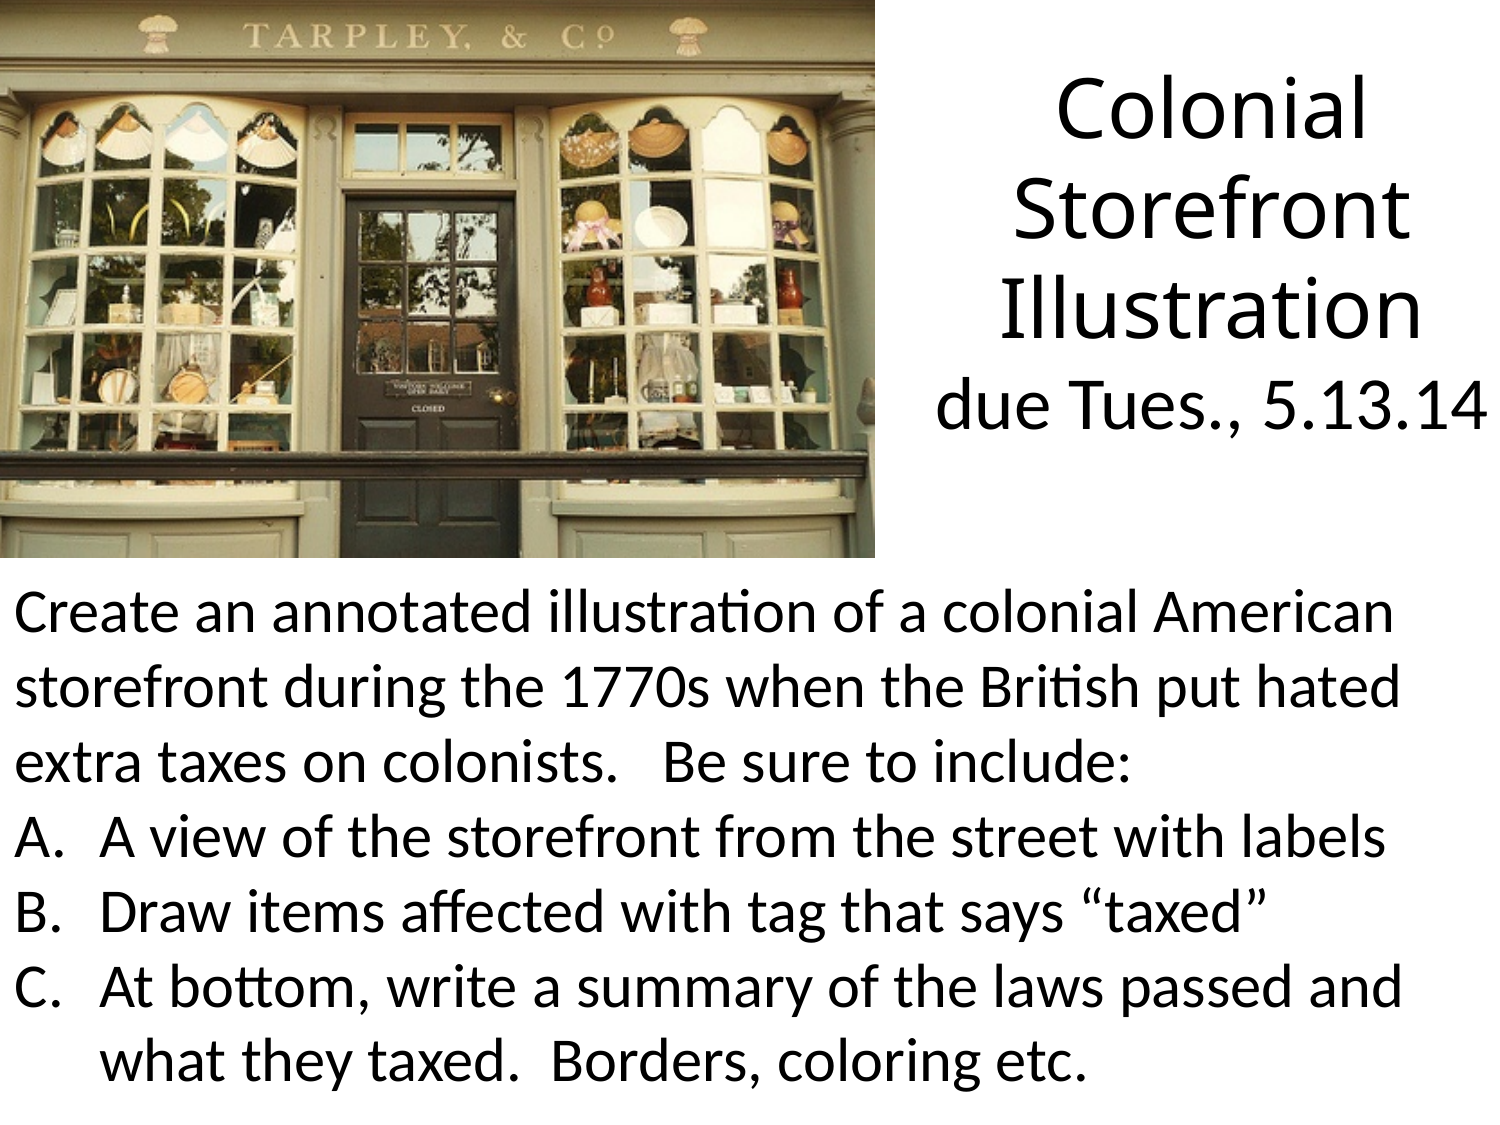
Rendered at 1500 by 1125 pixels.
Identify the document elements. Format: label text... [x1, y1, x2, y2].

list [0, 0, 876, 559]
title Colonial Storefront Illustration due Tues., 5.13.14 [887, 0, 1500, 538]
text_box Create an annotated illustration of a colonial American storefront during the 1770s when the British put hated extra taxes on colonists. Be sure to include: A view of the storefront from the street with labels Draw items affected with tag that says “taxed” At bottom, write a summary of the laws passed and what they taxed. Borders, coloring etc. [0, 562, 1500, 1125]
